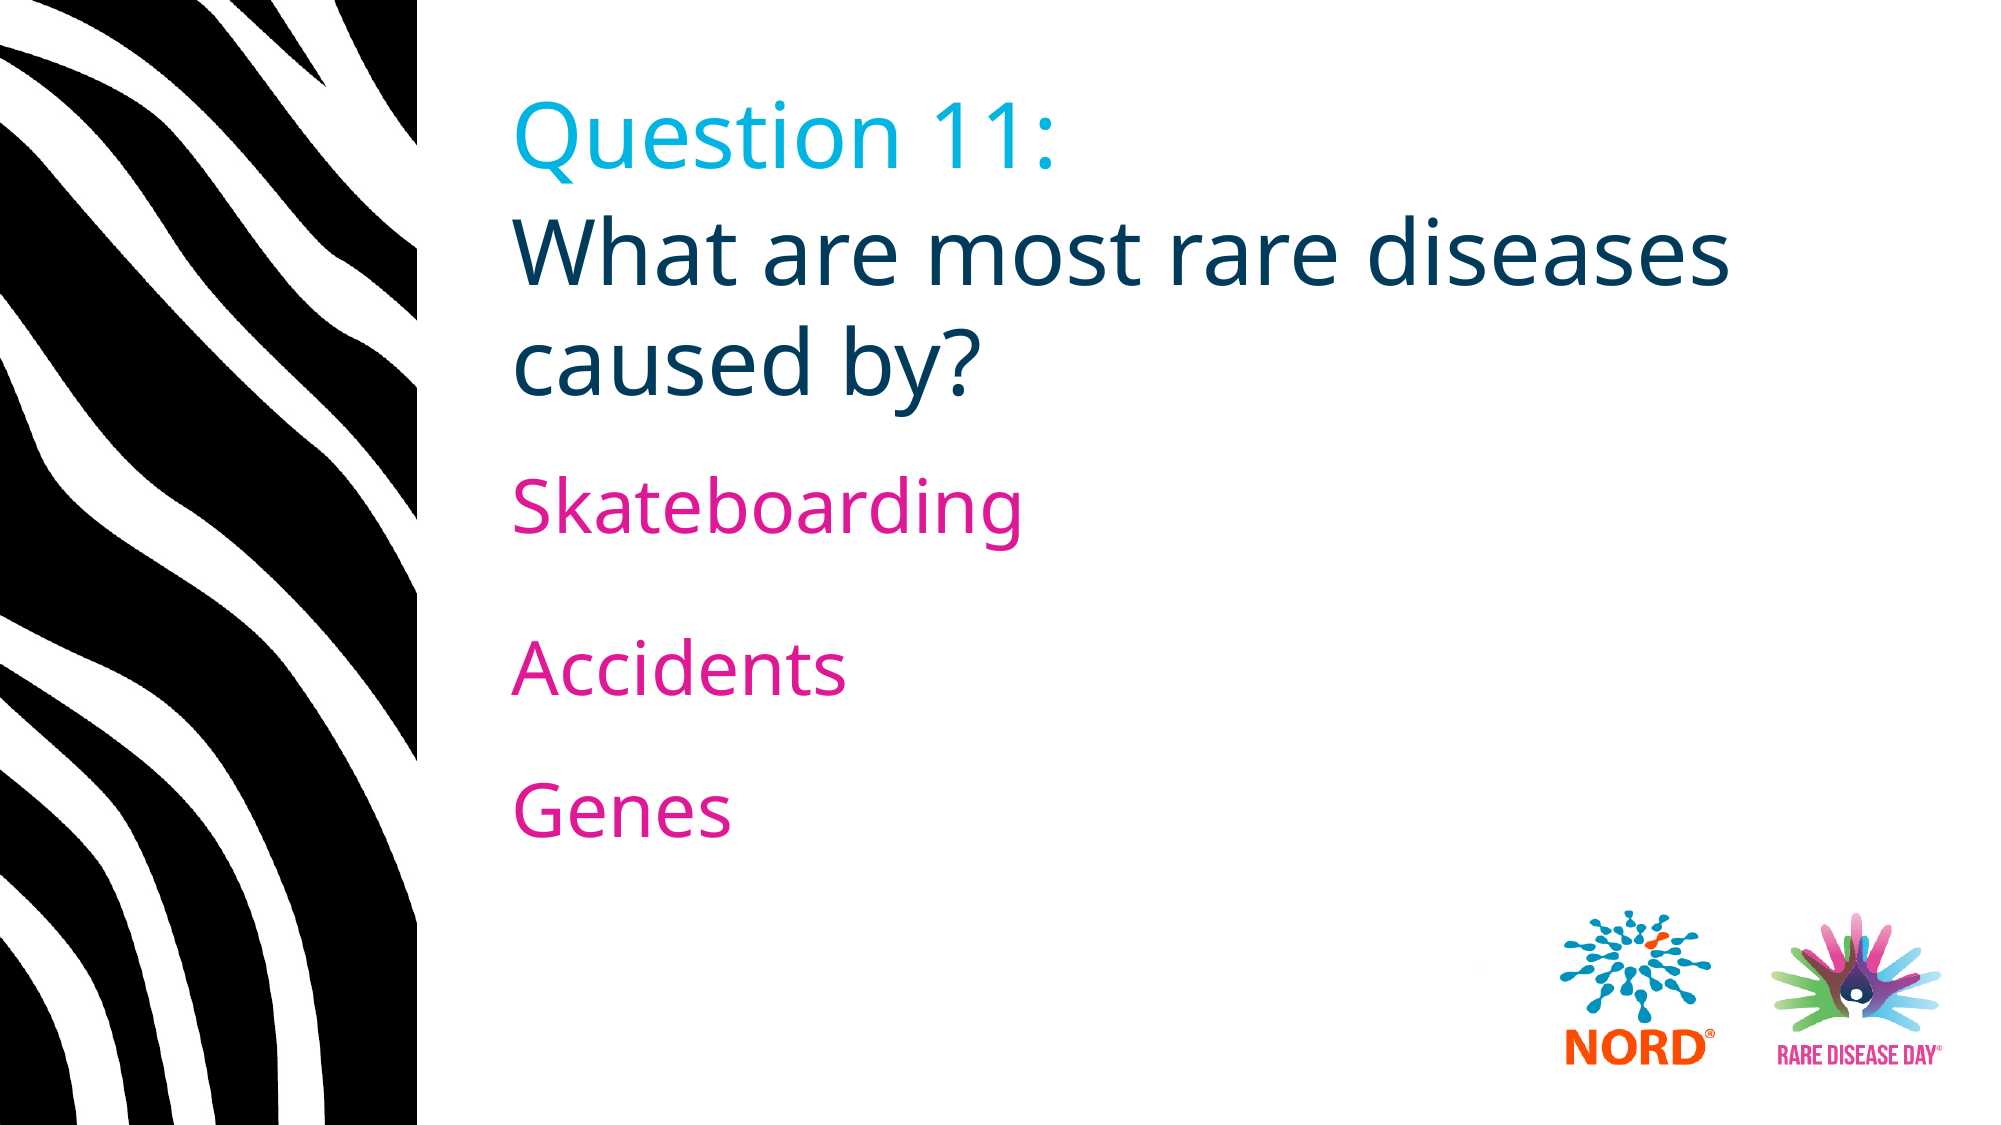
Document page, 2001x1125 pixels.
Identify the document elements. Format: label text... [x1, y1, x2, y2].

text_box What are most rare diseases caused by? [496, 186, 2000, 422]
text_box Genes [496, 765, 2000, 999]
text_box Accidents [496, 622, 1726, 734]
list Skateboarding [496, 461, 1916, 584]
title Question 11: [496, 78, 1863, 186]
picture [0, 0, 2001, 1125]
